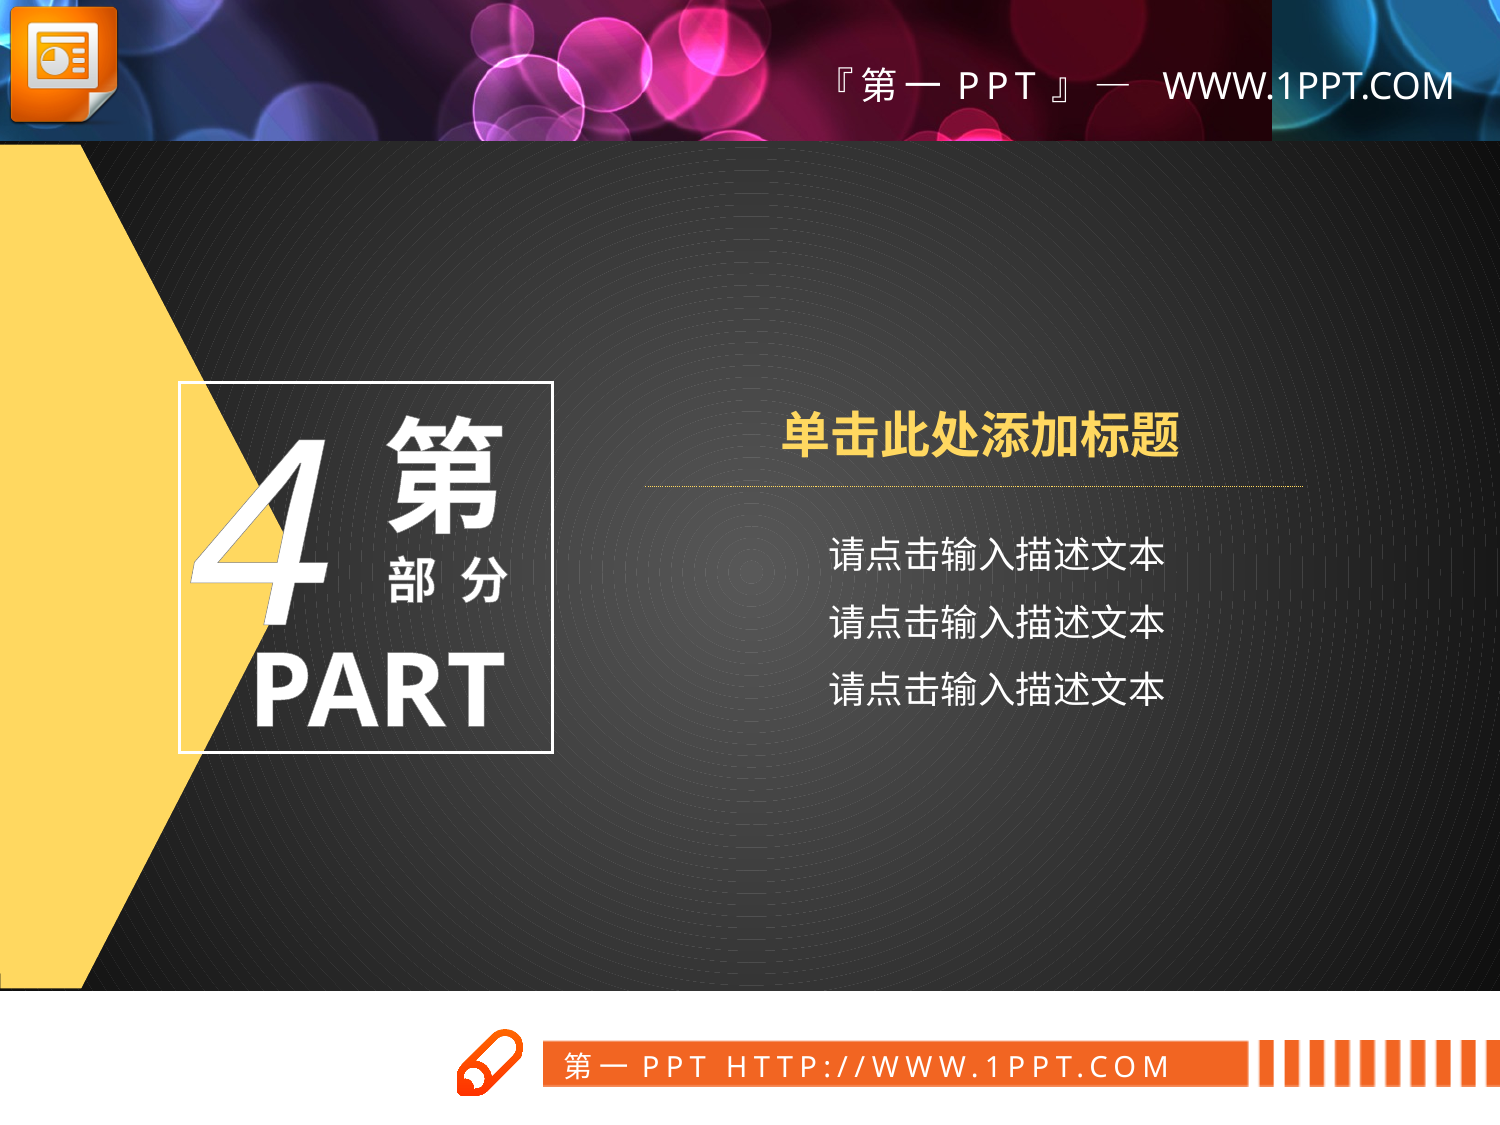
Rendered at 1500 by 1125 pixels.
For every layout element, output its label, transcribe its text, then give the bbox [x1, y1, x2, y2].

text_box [157, 358, 553, 757]
text_box 单击此处添加标题 [765, 395, 1196, 471]
text_box [0, 144, 198, 989]
picture [543, 1040, 1500, 1087]
text_box 请点击输入描述文本 请点击输入描述文本 请点击输入描述文本 [813, 501, 1181, 719]
picture [0, 0, 1500, 141]
